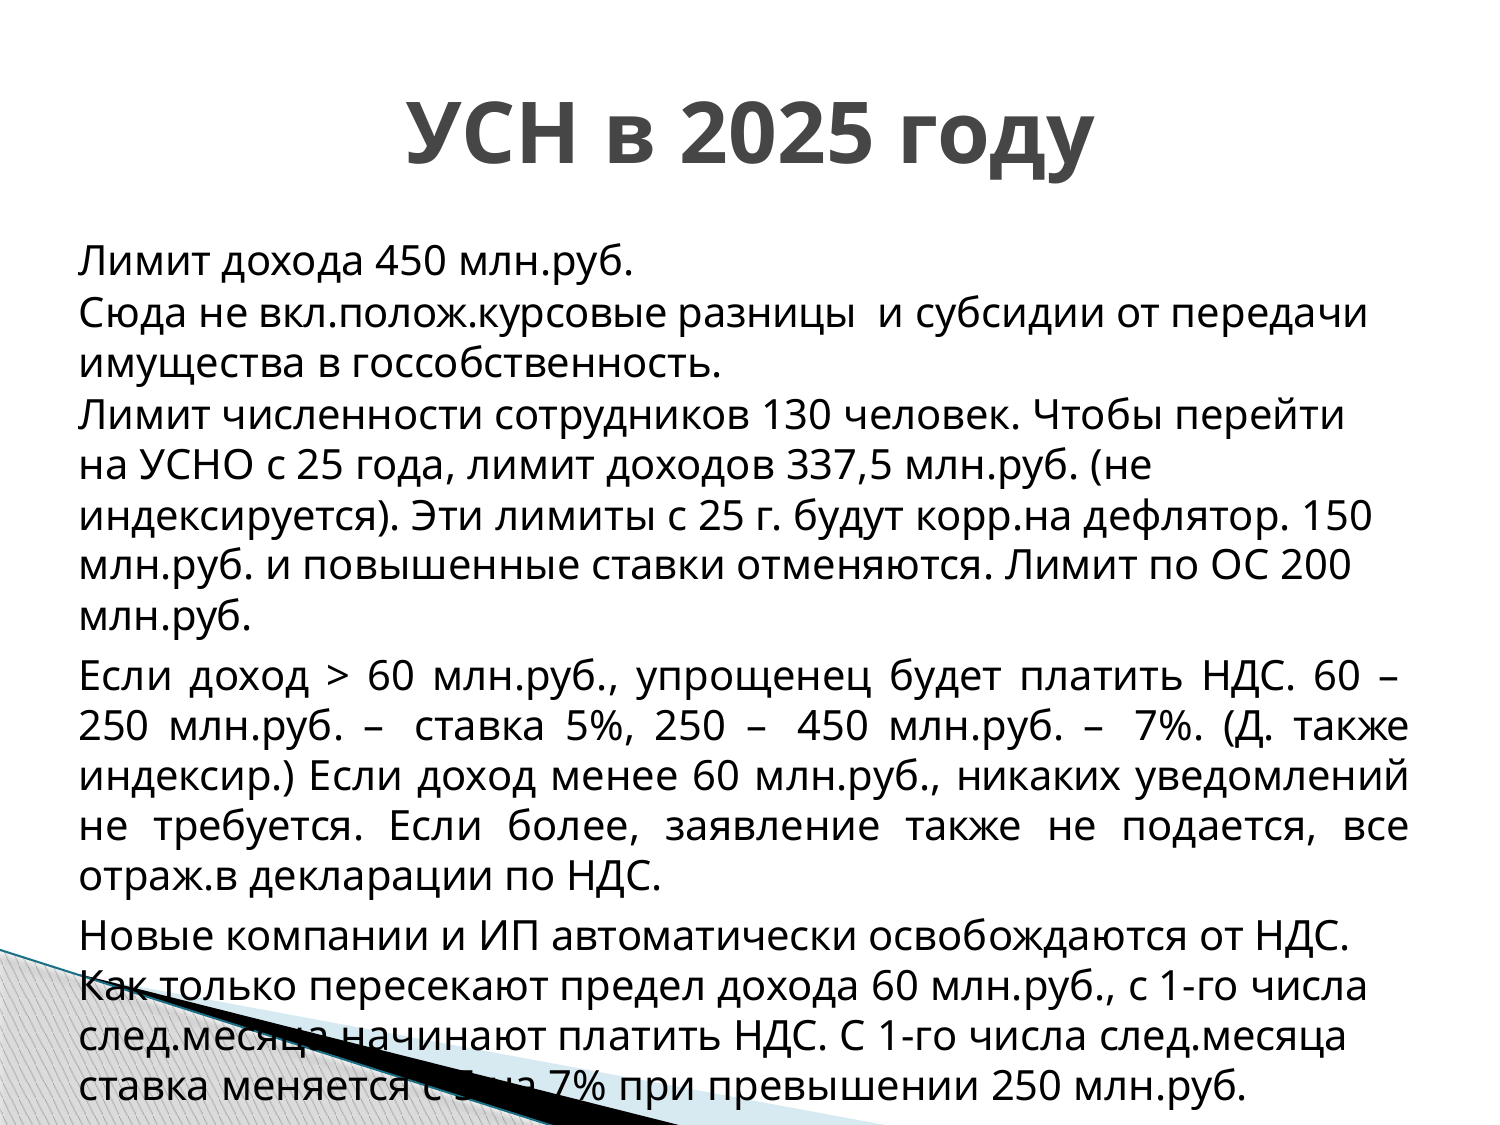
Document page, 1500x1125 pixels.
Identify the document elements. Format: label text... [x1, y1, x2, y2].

title УСН в 2025 году [75, 0, 1425, 224]
text_box Лимит дохода 450 млн.руб. Сюда не вкл.полож.курсовые разницы и субсидии от передачи имущества в госсобственность. Лимит численности сотрудников 130 человек. Чтобы перейти на УСНО с 25 года, лимит доходов 337,5 млн.руб. (не индексируется). Эти лимиты с 25 г. будут корр.на дефлятор. 150 млн.руб. и повышенные ставки отменяются. Лимит по ОС 200 млн.руб. Если доход > 60 млн.руб., упрощенец будет платить НДС. 60 – 250 млн.руб. – ставка 5%, 250 – 450 млн.руб. – 7%. (Д. также индексир.) Если доход менее 60 млн.руб., никаких уведомлений не требуется. Если более, заявление также не подается, все отраж.в декларации по НДС. Новые компании и ИП автоматически освобождаются от НДС. Как только пересекают предел дохода 60 млн.руб., с 1-го числа след.месяца начинают платить НДС. С 1-го числа след.месяца ставка меняется с 5 на 7% при превышении 250 млн.руб. [76, 231, 1412, 1109]
